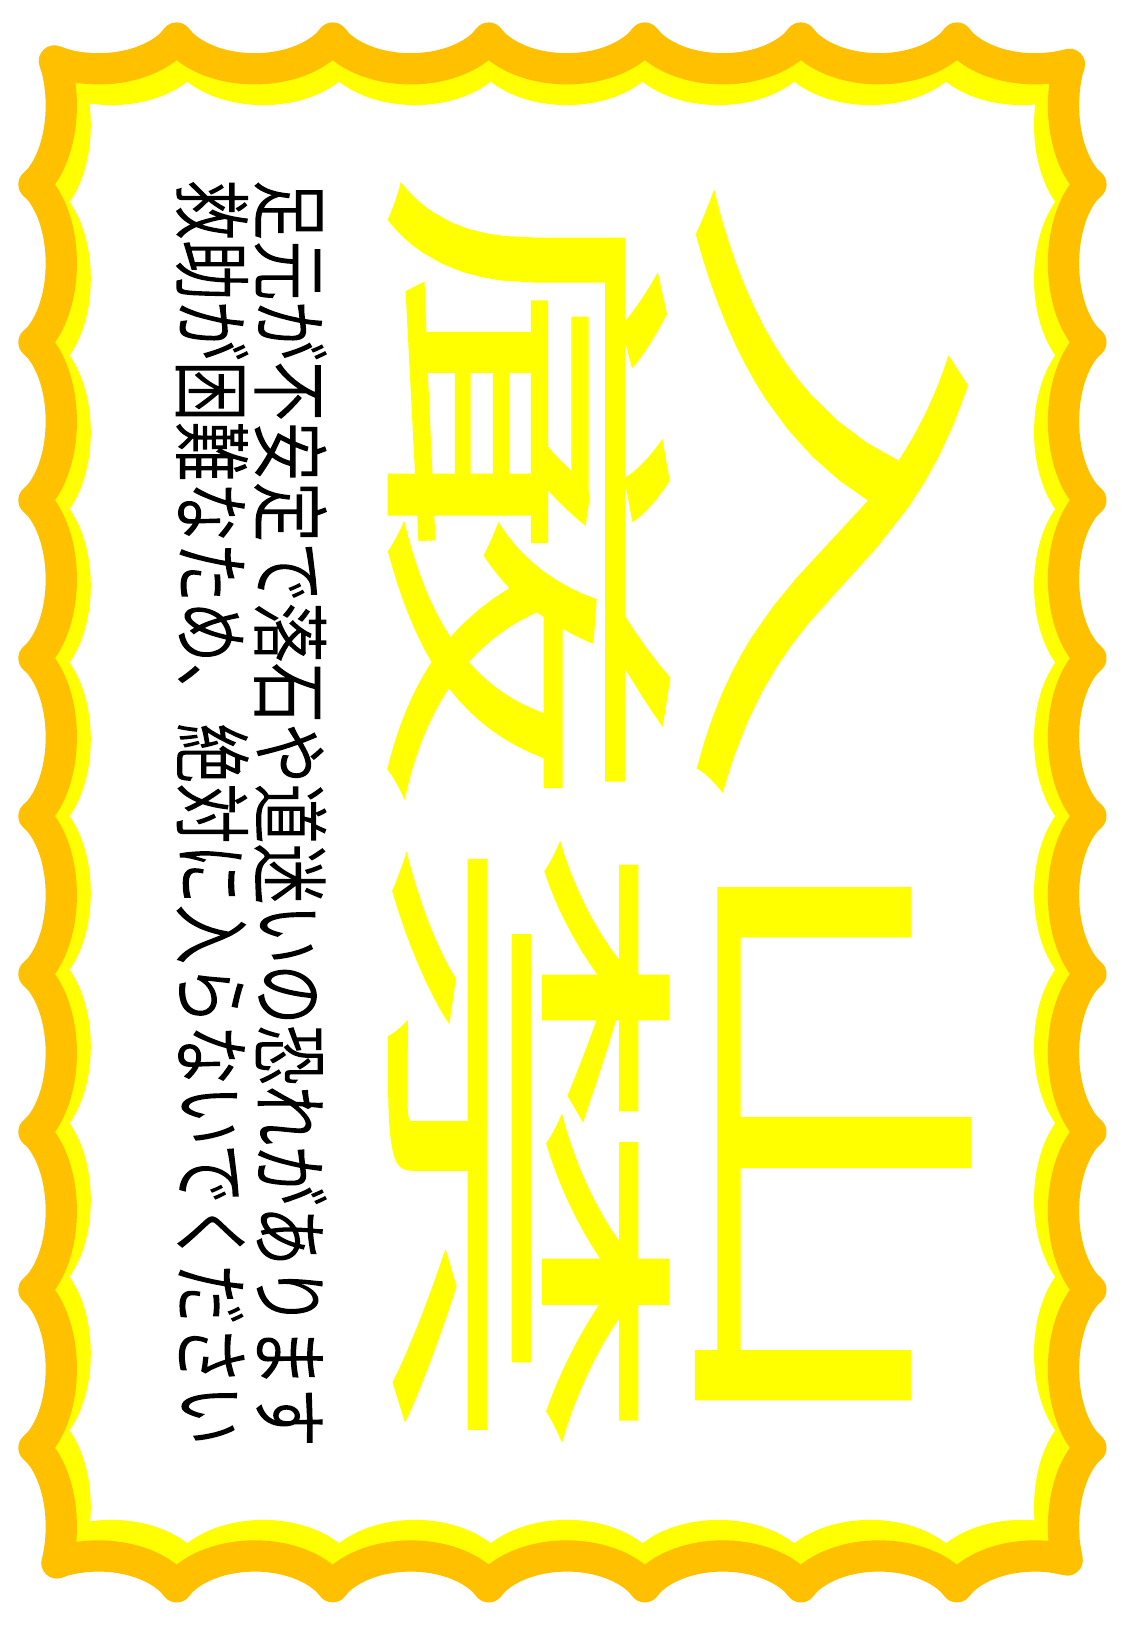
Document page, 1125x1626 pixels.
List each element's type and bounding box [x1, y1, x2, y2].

text_box [33, 37, 1092, 1588]
